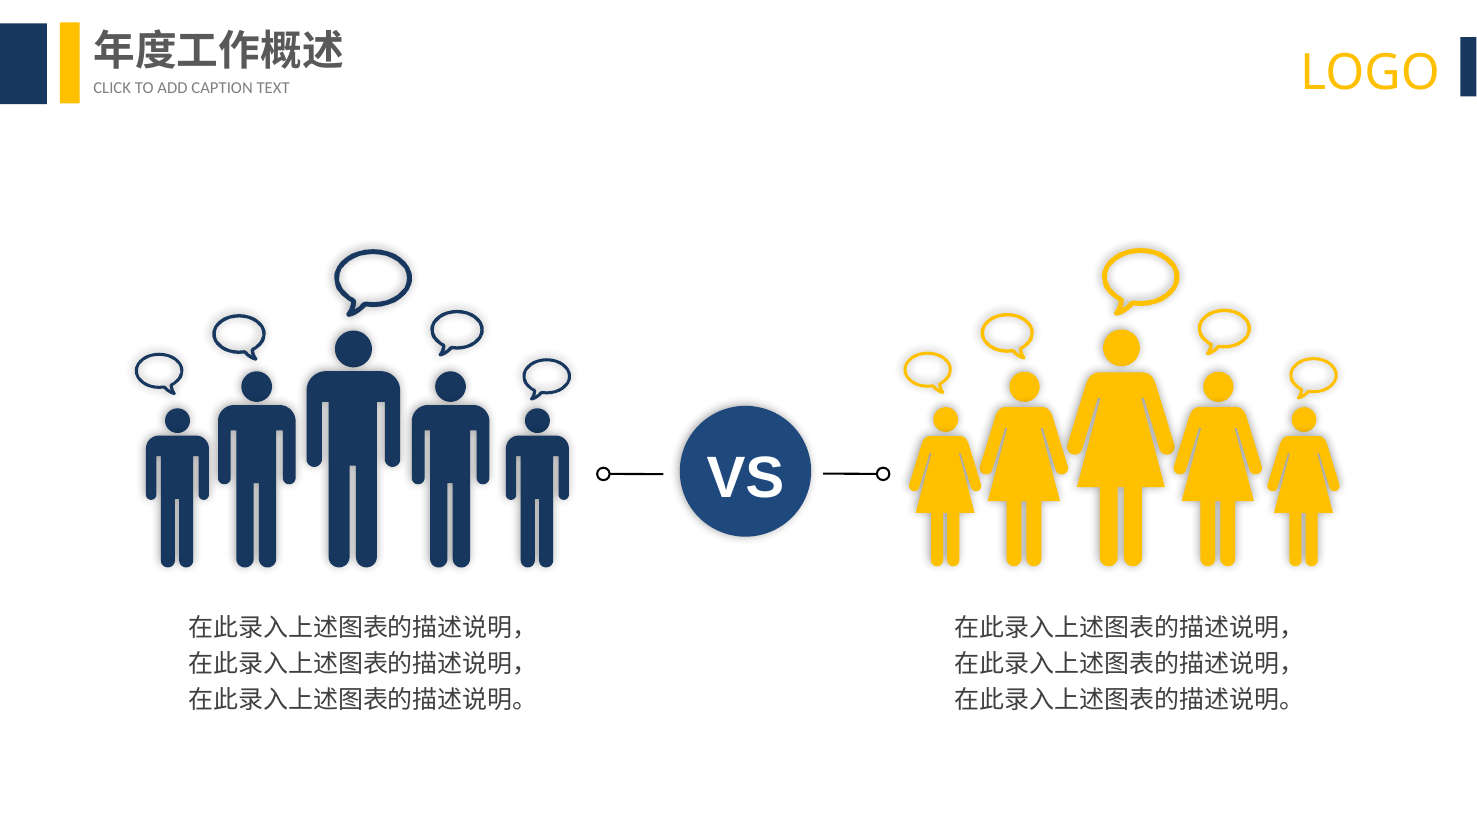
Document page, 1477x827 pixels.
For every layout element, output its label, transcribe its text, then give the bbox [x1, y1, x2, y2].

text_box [679, 405, 812, 537]
text_box CLICK TO ADD CAPTION TEXT [93, 76, 359, 97]
text_box 在此录入上述图表的描述说明，在此录入上述图表的描述说明，在此录入上述图表的描述说明。 [931, 600, 1328, 720]
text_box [903, 247, 1340, 567]
text_box [1458, 35, 1477, 99]
text_box [58, 20, 82, 105]
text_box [134, 248, 572, 568]
text_box [0, 21, 49, 106]
text_box LOGO [1289, 33, 1477, 105]
text_box 年度工作概述 [93, 23, 359, 74]
text_box 在此录入上述图表的描述说明，在此录入上述图表的描述说明，在此录入上述图表的描述说明。 [165, 600, 562, 720]
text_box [596, 467, 664, 481]
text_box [822, 467, 890, 481]
